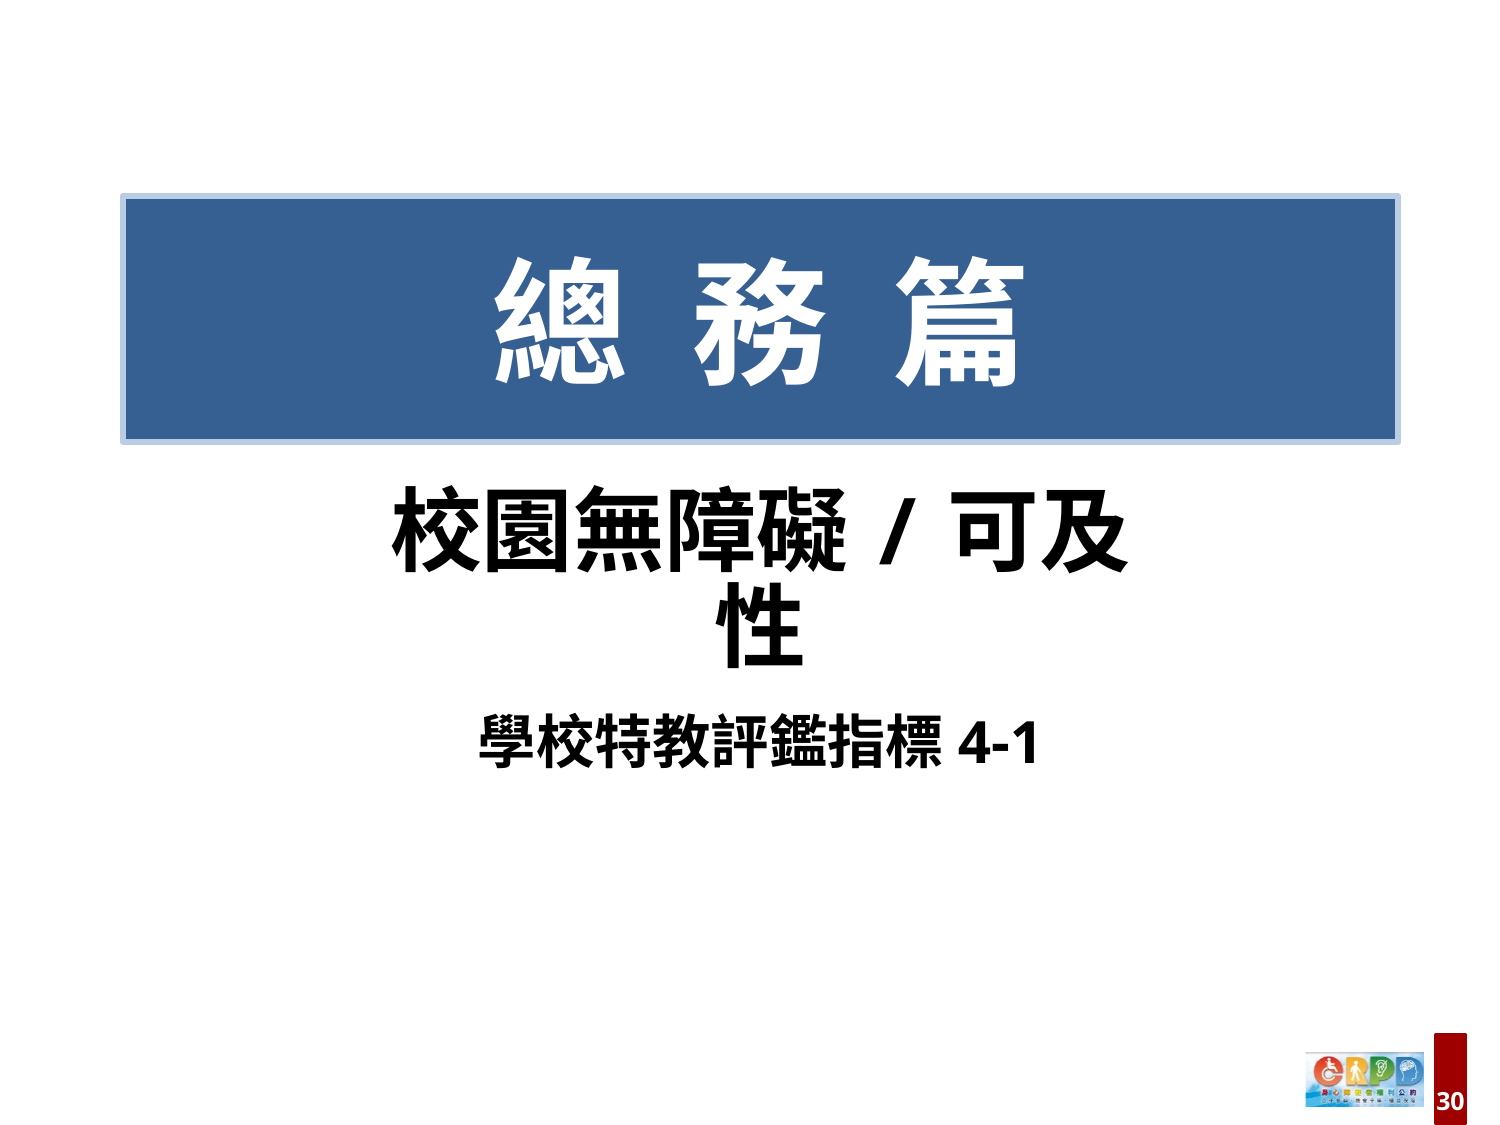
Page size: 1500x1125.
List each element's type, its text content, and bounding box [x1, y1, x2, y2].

slide_number 30 [1416, 1076, 1485, 1125]
title 校園無障礙/可及性 學校特教評鑑指標4-1 [350, 479, 1171, 704]
list 總 務 篇 [121, 194, 1400, 444]
picture [1305, 1052, 1424, 1107]
